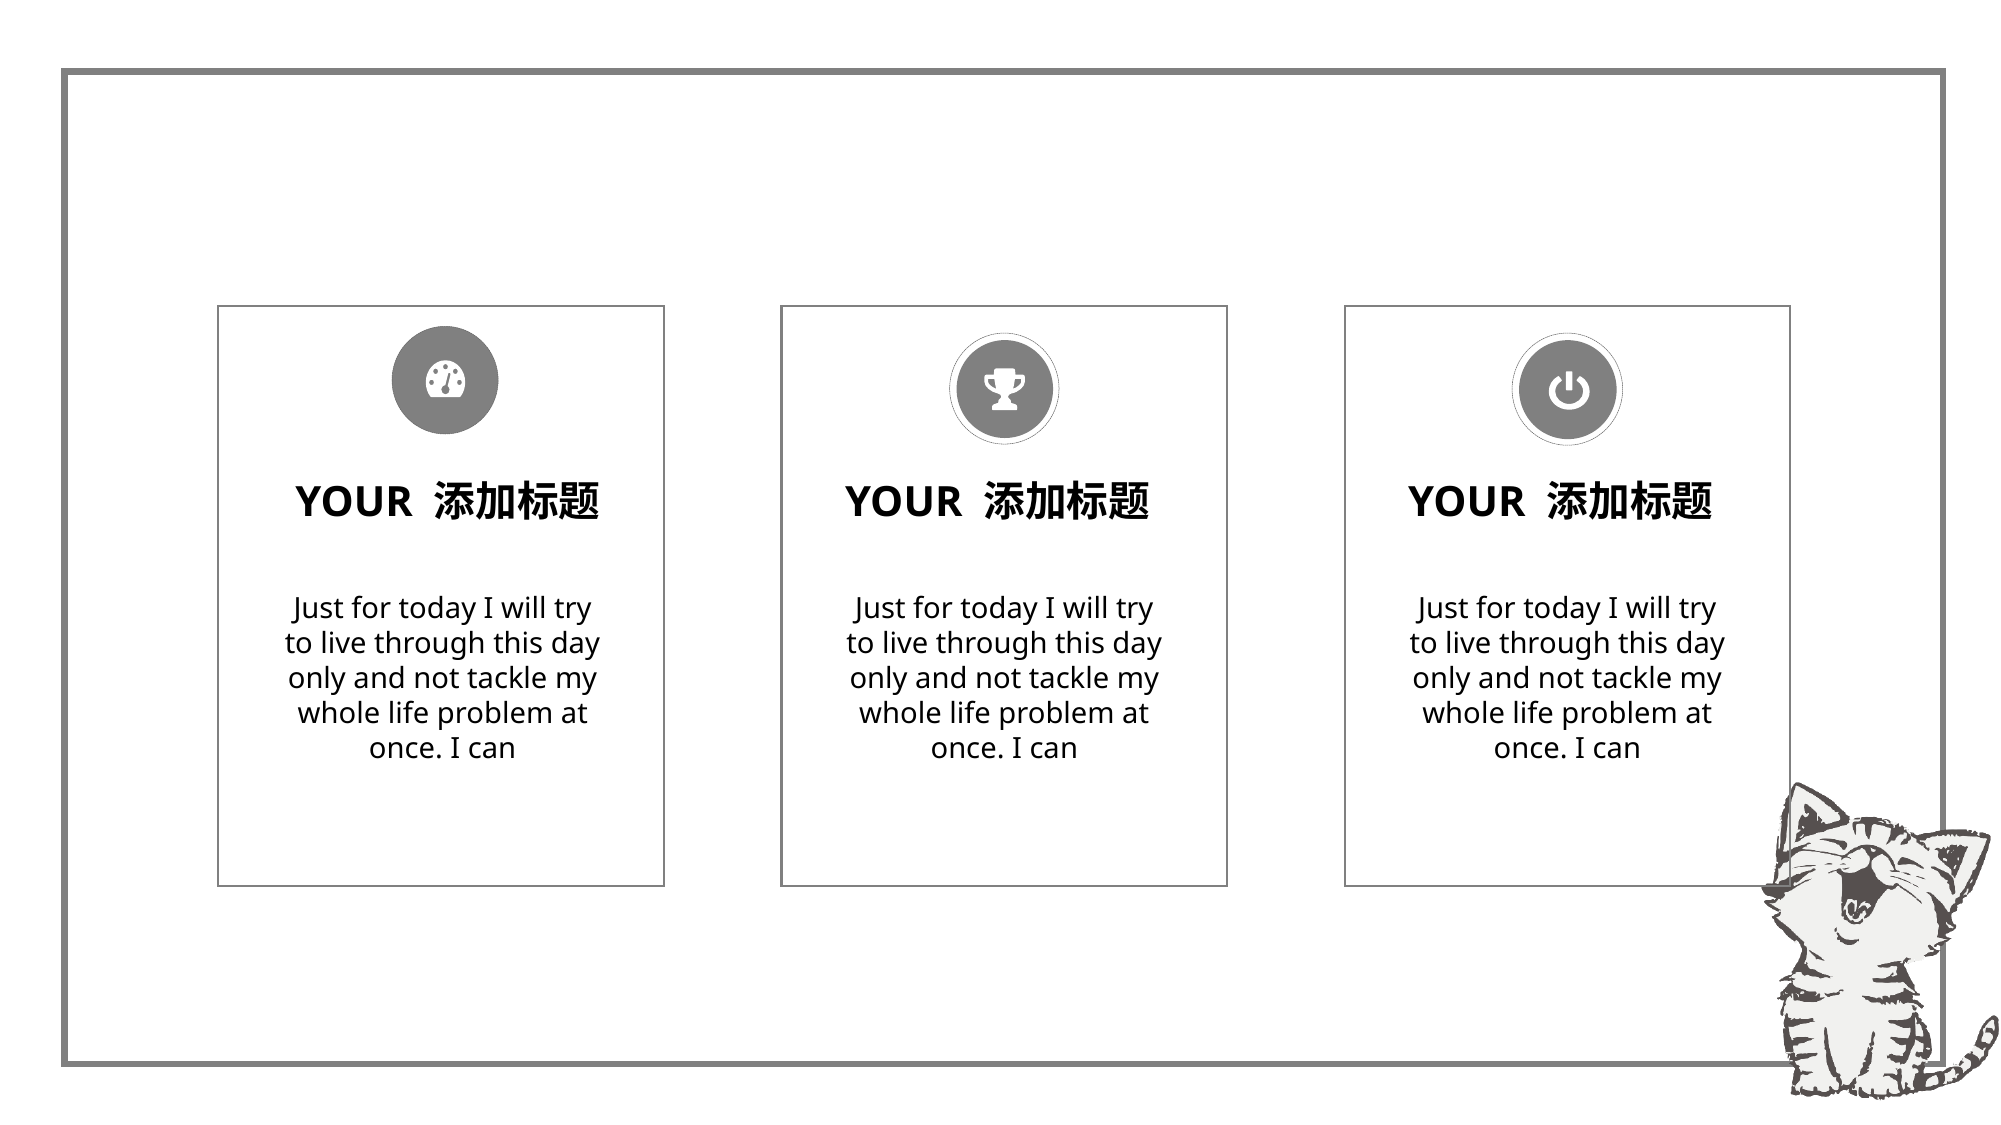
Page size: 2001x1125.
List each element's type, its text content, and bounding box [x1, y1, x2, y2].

text_box [217, 305, 665, 887]
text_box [949, 333, 1060, 445]
picture [1673, 733, 2000, 1125]
text_box Just for today I will try to live through this day only and not tackle my whole life problem at once. I can [822, 581, 1187, 772]
text_box YOUR 添加标题 [231, 467, 665, 532]
text_box Just for today I will try to live through this day only and not tackle my whole life problem at once. I can [1385, 581, 1750, 772]
text_box YOUR 添加标题 [1344, 467, 1777, 532]
text_box [64, 70, 1944, 1065]
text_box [391, 326, 499, 434]
text_box [780, 305, 1228, 887]
text_box YOUR 添加标题 [781, 467, 1214, 532]
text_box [1512, 333, 1623, 446]
text_box [1344, 305, 1791, 887]
text_box Just for today I will try to live through this day only and not tackle my whole life problem at once. I can [261, 581, 625, 772]
